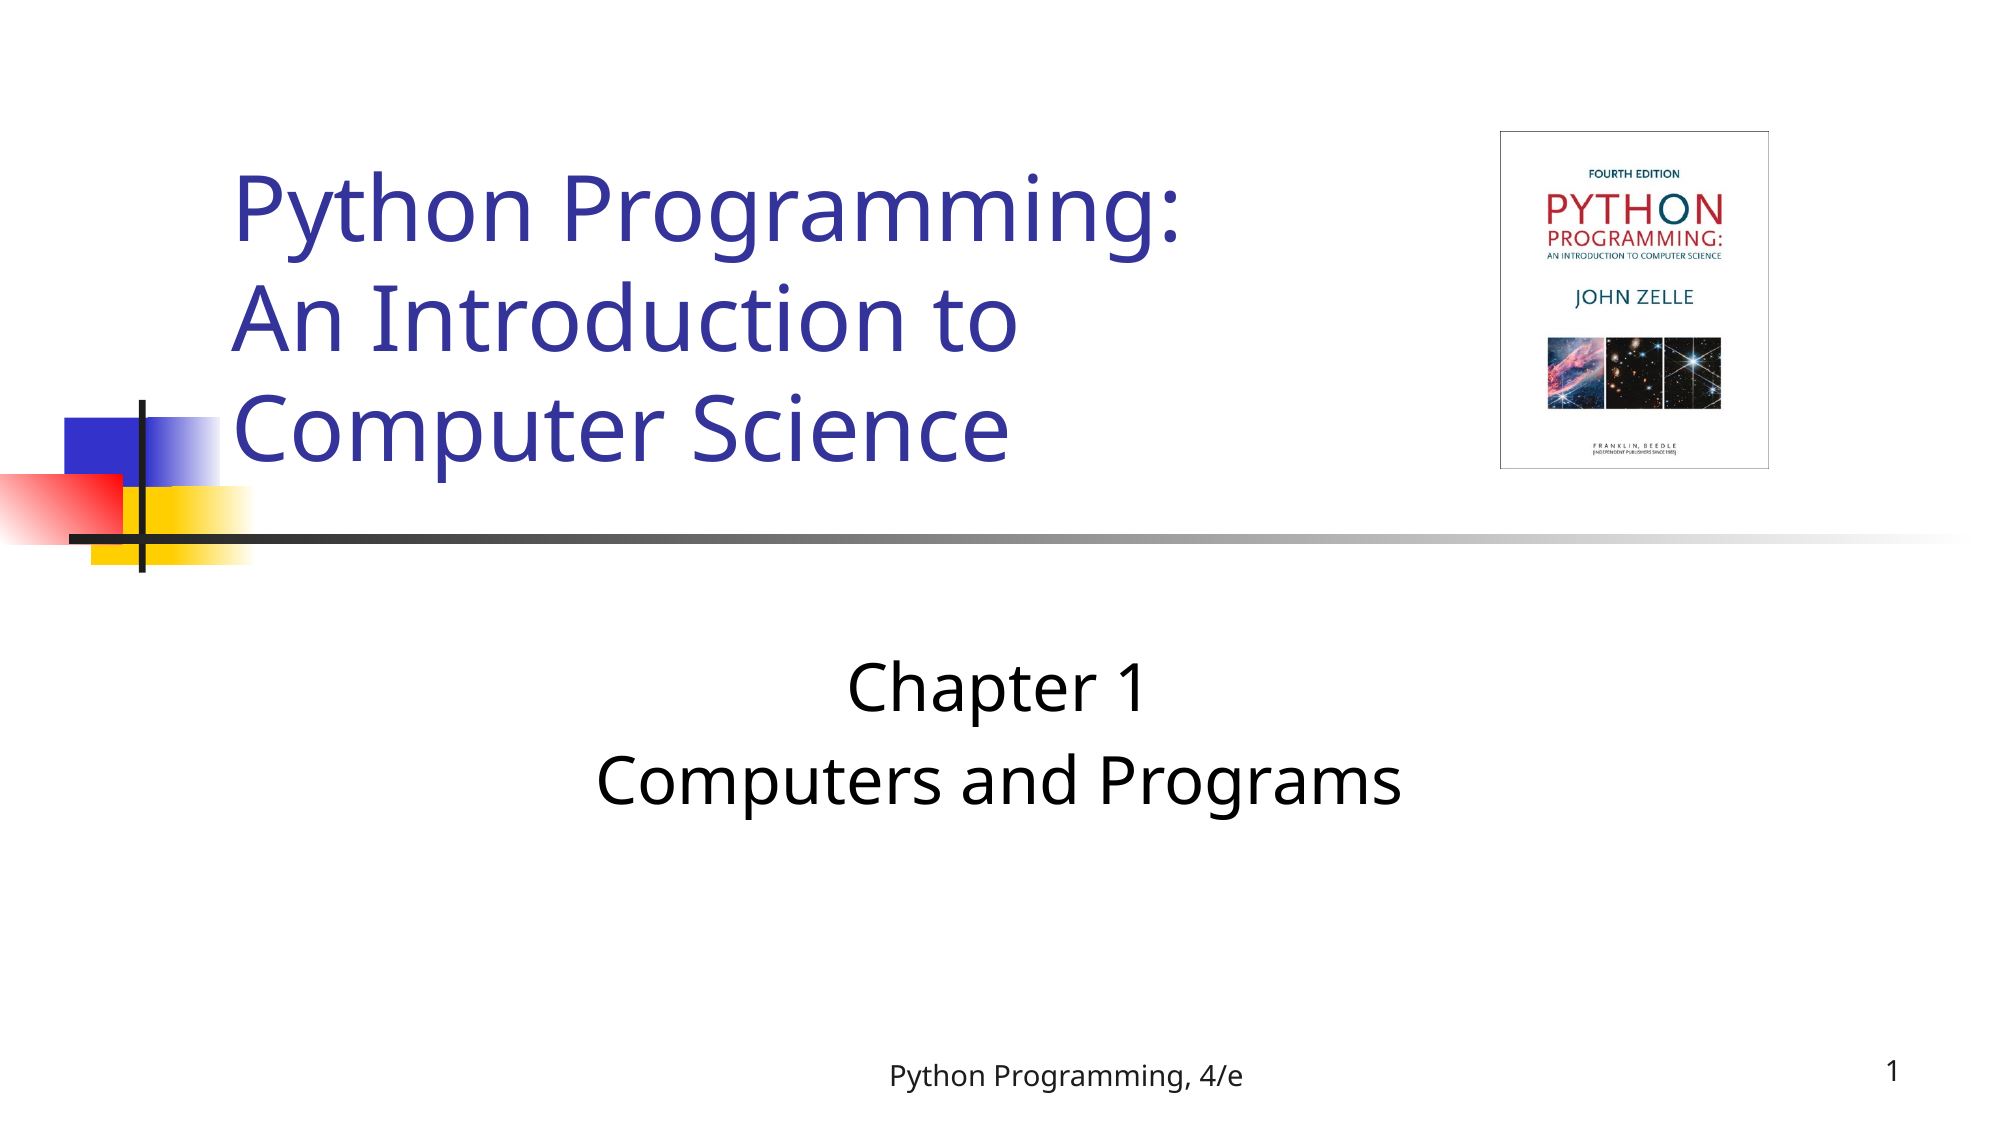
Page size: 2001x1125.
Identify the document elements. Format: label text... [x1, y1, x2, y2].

subtitle Chapter 1 Computers and Programs [474, 637, 1525, 763]
slide_number 1 [1499, 1024, 1917, 1101]
picture [1499, 131, 1769, 469]
title Python Programming: An Introduction to Computer Science [216, 299, 1917, 488]
footer Python Programming, 4/e [749, 1024, 1384, 1101]
